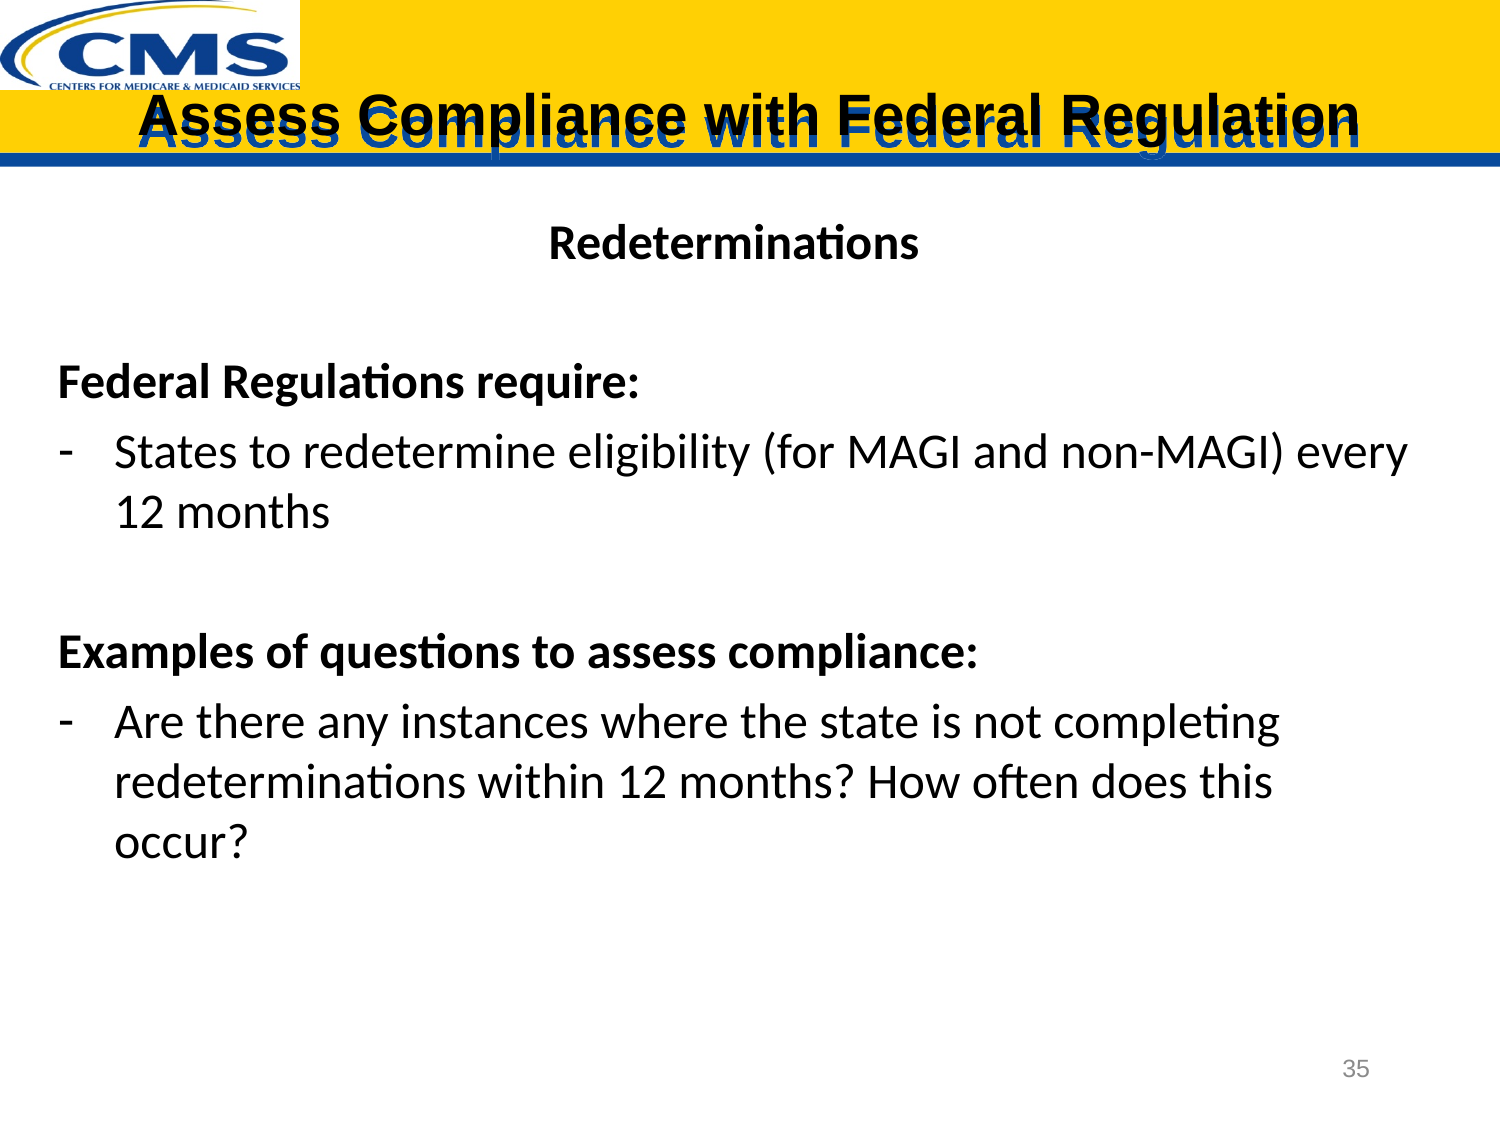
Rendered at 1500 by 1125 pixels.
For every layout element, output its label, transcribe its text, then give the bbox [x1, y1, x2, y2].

list Redeterminations Federal Regulations require: States to redetermine eligibility (for MAGI and non-MAGI) every 12 months Examples of questions to assess compliance: Are there any instances where the state is not completing redeterminations within 12 months? How often does this occur? [42, 215, 1425, 1043]
picture [0, 0, 300, 90]
slide_number 35 [1275, 1037, 1438, 1098]
title Assess Compliance with Federal Regulation [0, 22, 1500, 202]
